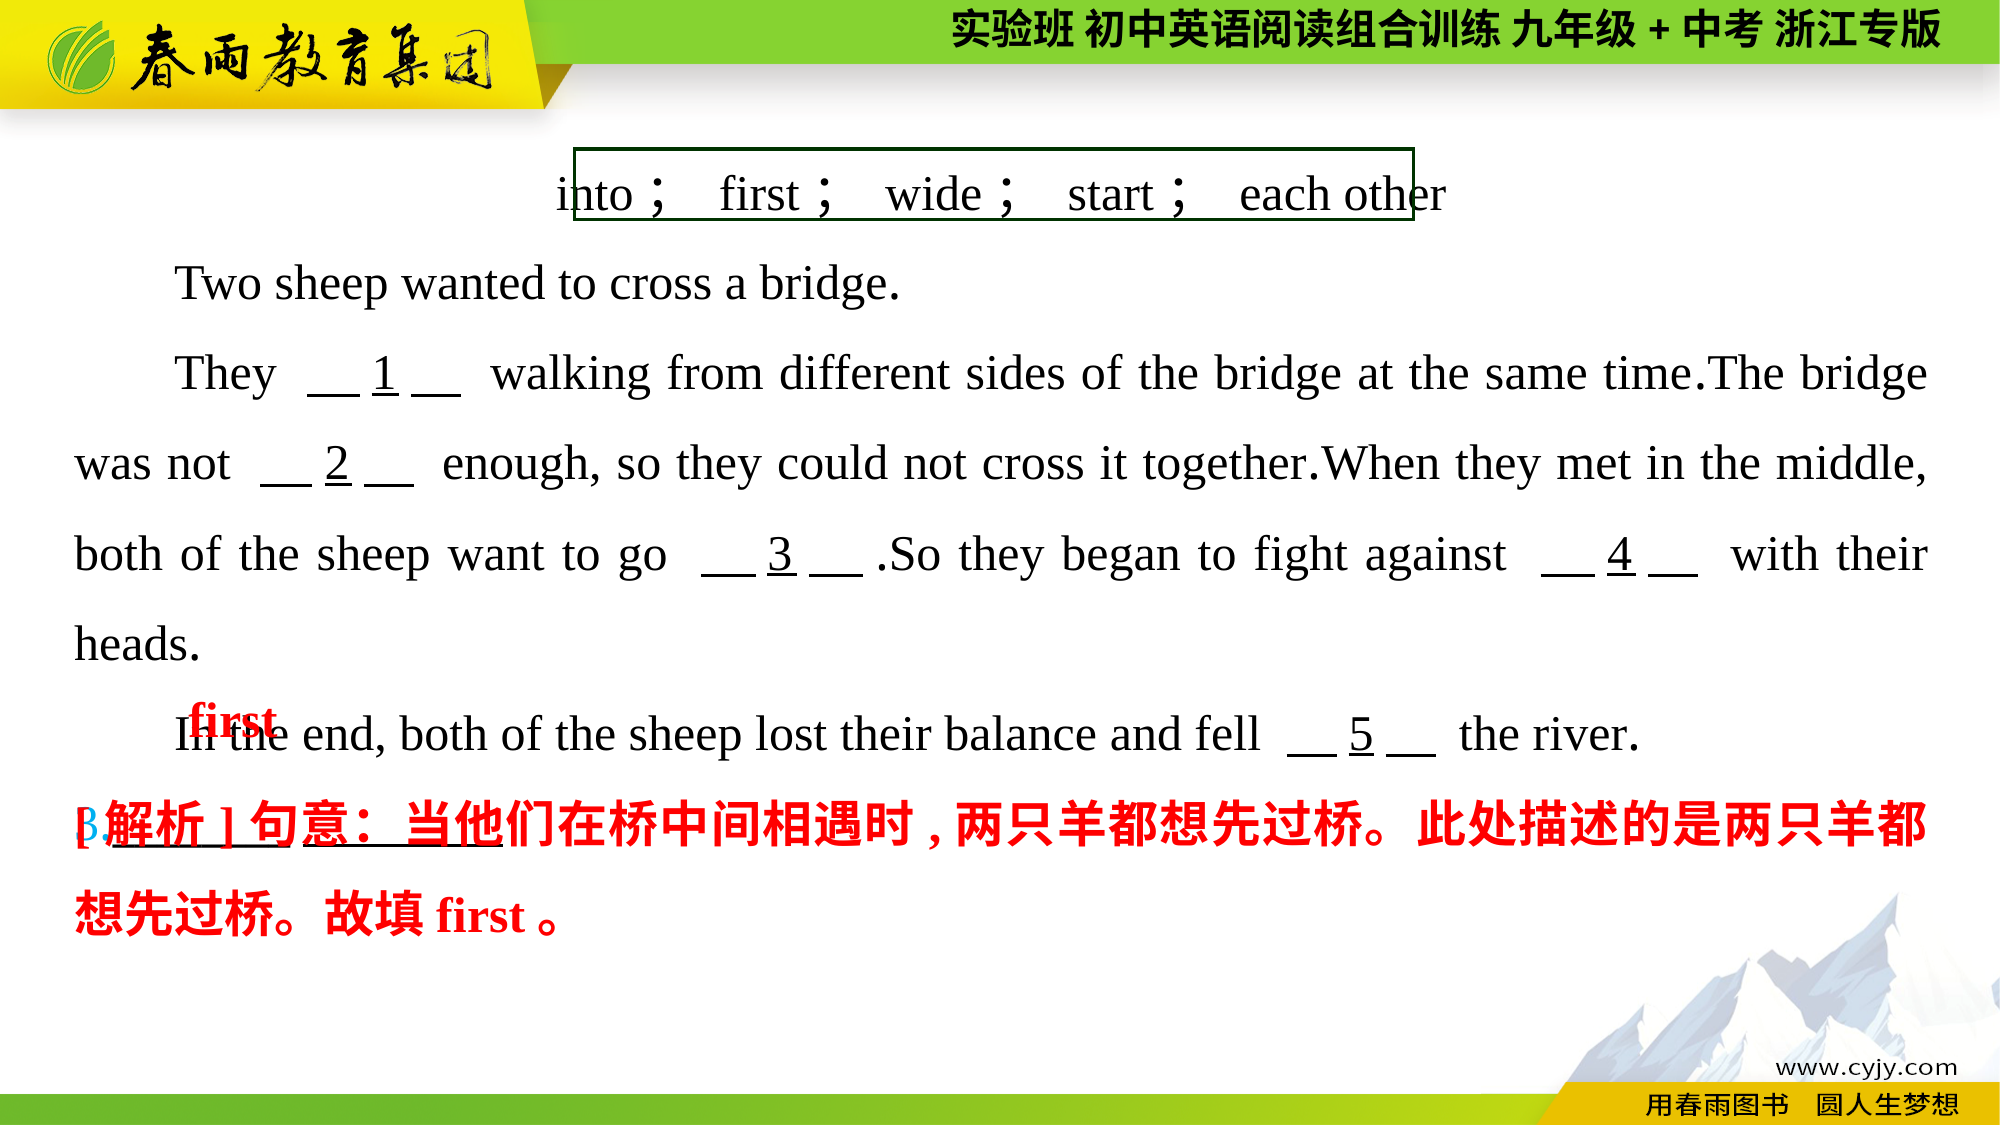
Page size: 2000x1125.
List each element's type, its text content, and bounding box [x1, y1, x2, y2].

text_box [574, 148, 1414, 220]
text_box [解析]句意：当他们在桥中间相遇时,两只羊都想先过桥。此处描述的是两只羊都想先过桥。故填first。 [59, 755, 1944, 950]
text_box first [173, 680, 293, 755]
list into； first； wide； start； each other Two sheep wanted to cross a bridge. They 1 walking from different sides of the bridge at the same time.The bridge was not 2 enough, so they could not cross it together.When they met in the middle, both of the sheep want to go 3 .So they began to fight against 4 with their heads. In the end, both of the sheep lost their balance and fell 5 the river. 3.________ [59, 122, 1944, 755]
picture [0, 0, 2000, 1125]
